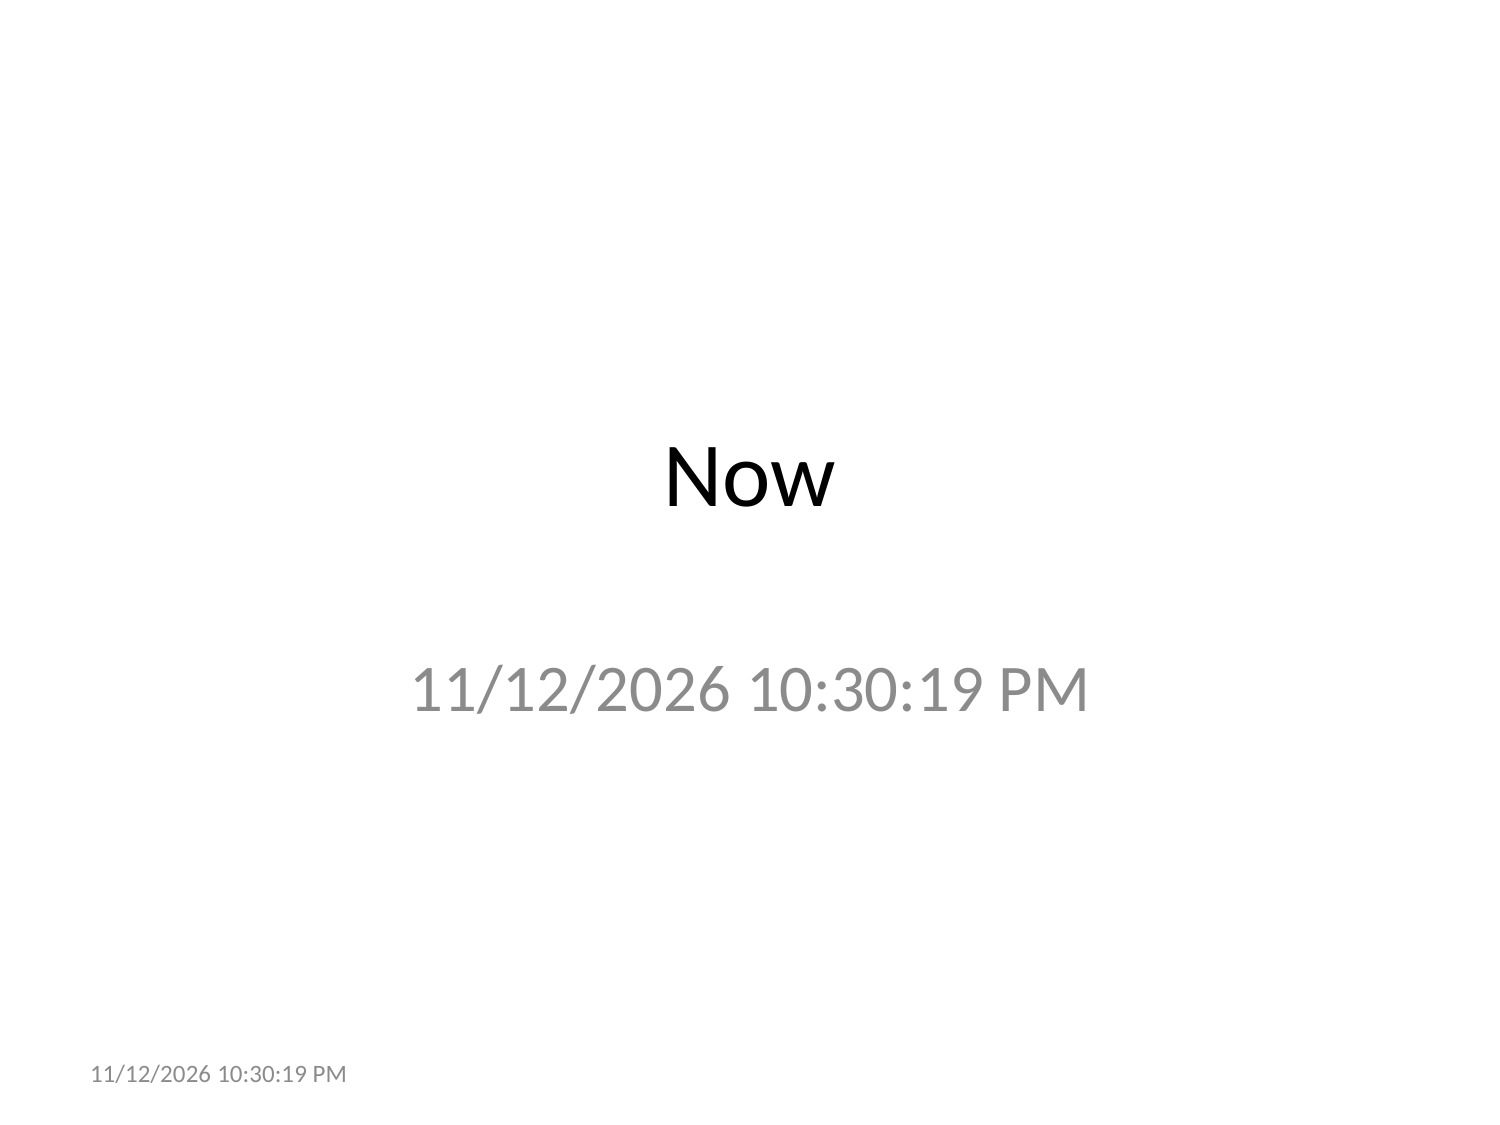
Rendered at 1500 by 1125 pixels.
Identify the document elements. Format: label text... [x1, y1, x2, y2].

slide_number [75, 1042, 425, 1103]
title Now [112, 349, 1388, 591]
subtitle 2011-12-19 10:20:04 AM [225, 637, 1275, 925]
